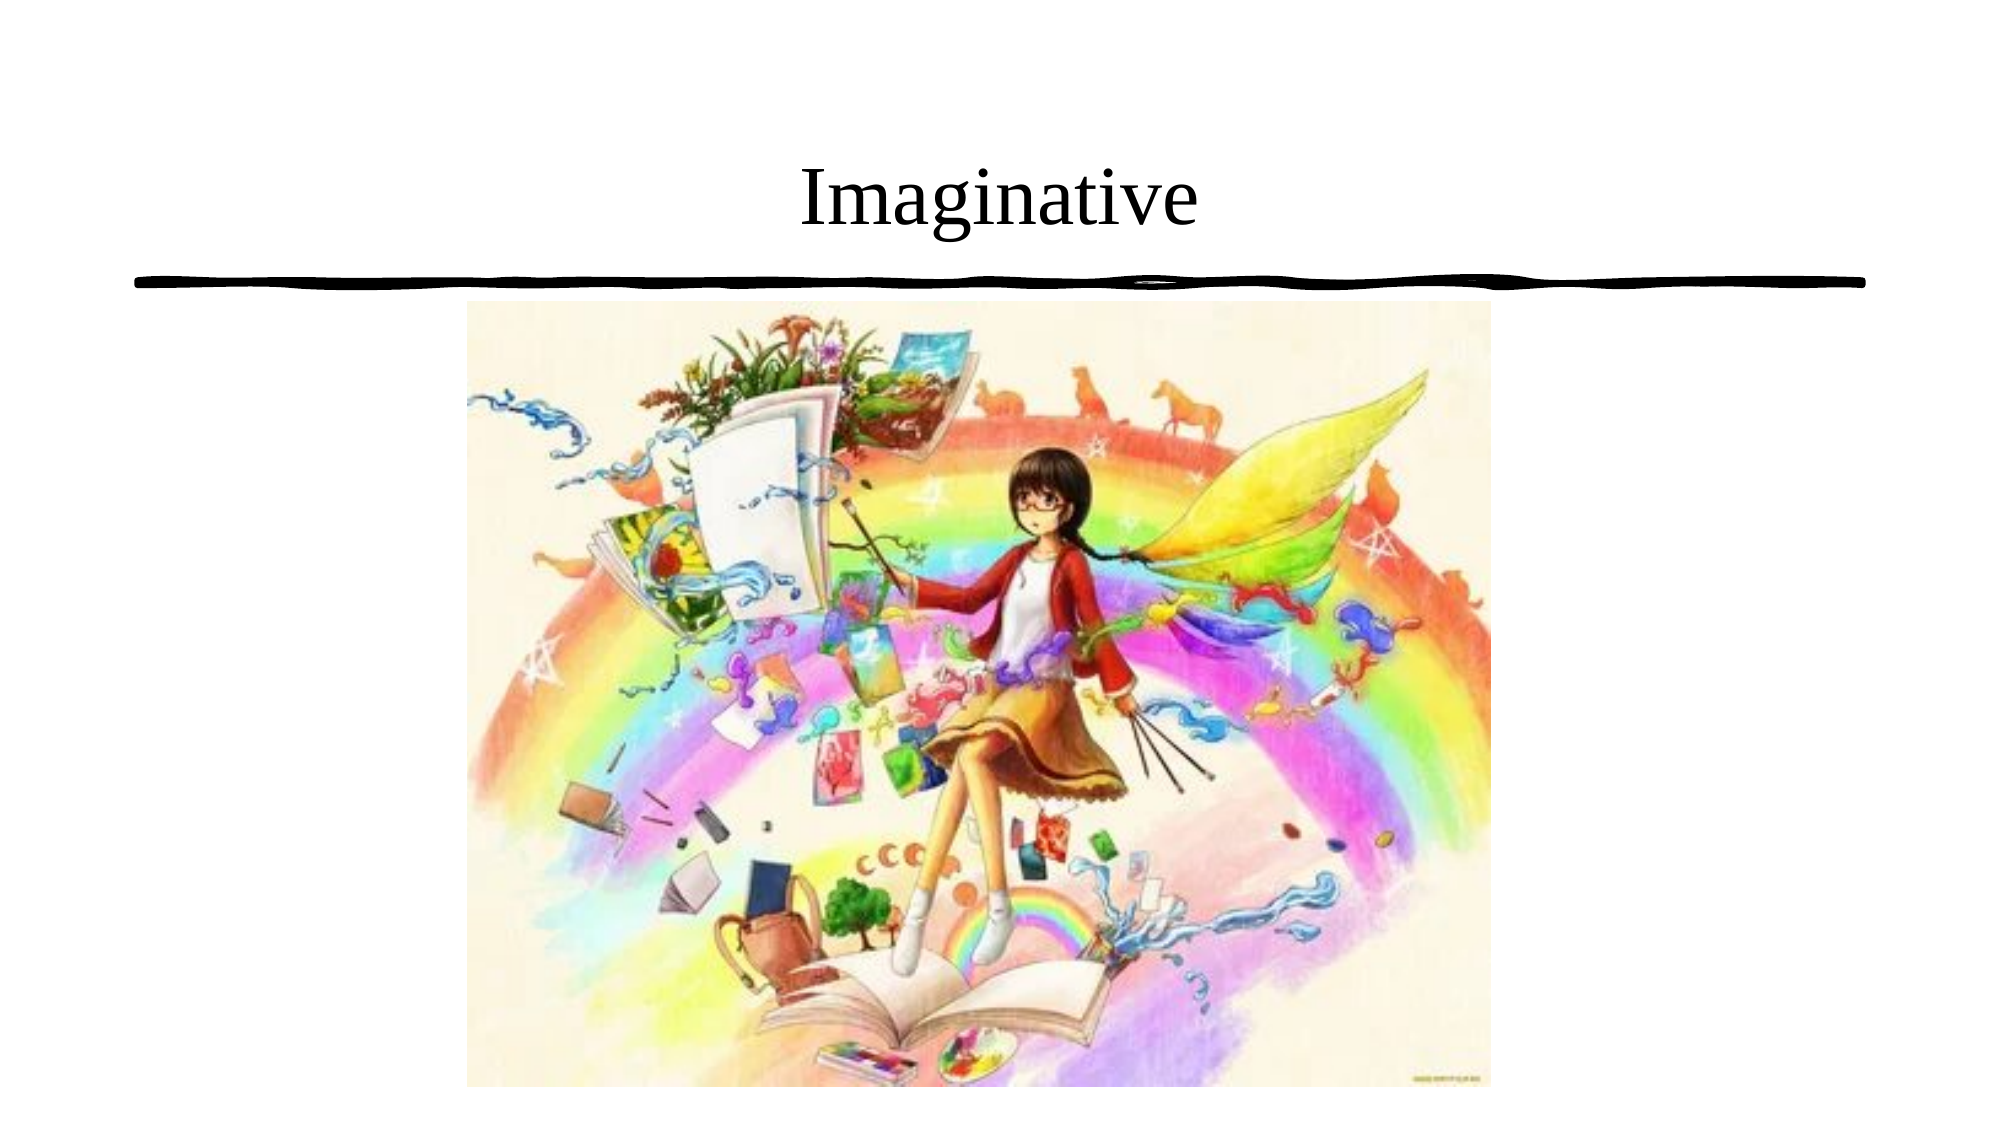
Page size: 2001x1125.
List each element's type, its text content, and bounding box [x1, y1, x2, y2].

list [467, 301, 1491, 1087]
title Imaginative [137, 132, 1863, 350]
